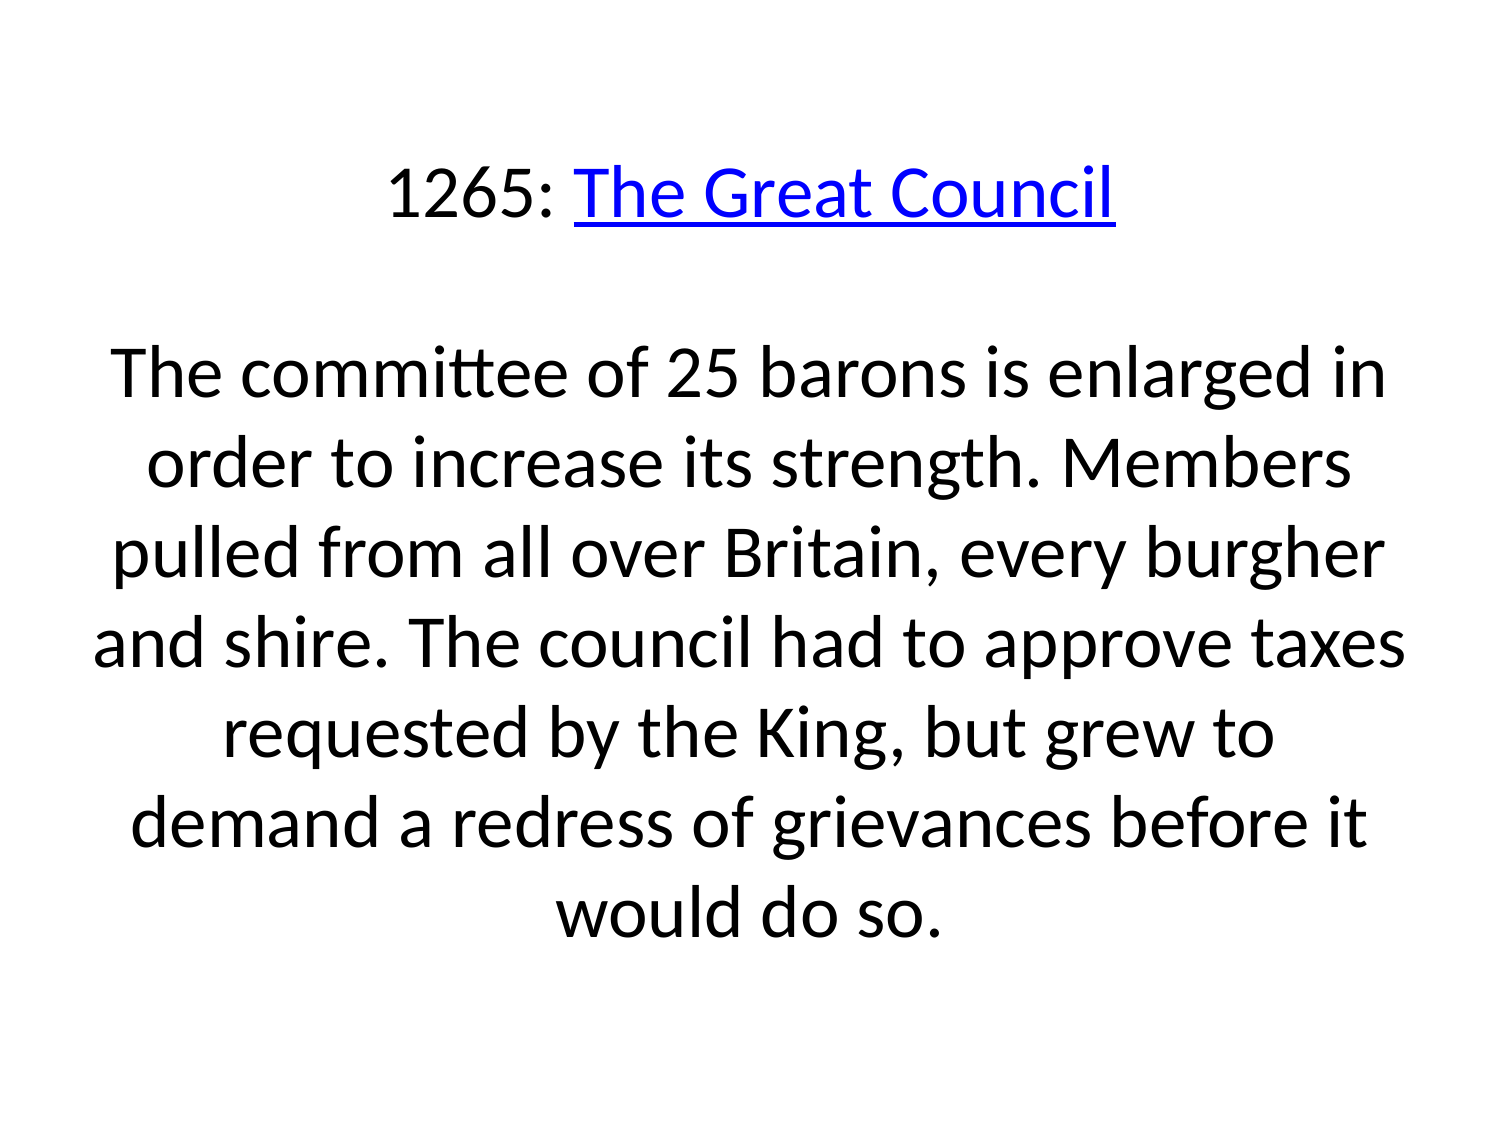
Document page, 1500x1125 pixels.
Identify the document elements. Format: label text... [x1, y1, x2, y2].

title 1265: The Great Council The committee of 25 barons is enlarged in order to increase its strength. Members pulled from all over Britain, every burgher and shire. The council had to approve taxes requested by the King, but grew to demand a redress of grievances before it would do so. [74, 44, 1426, 1051]
